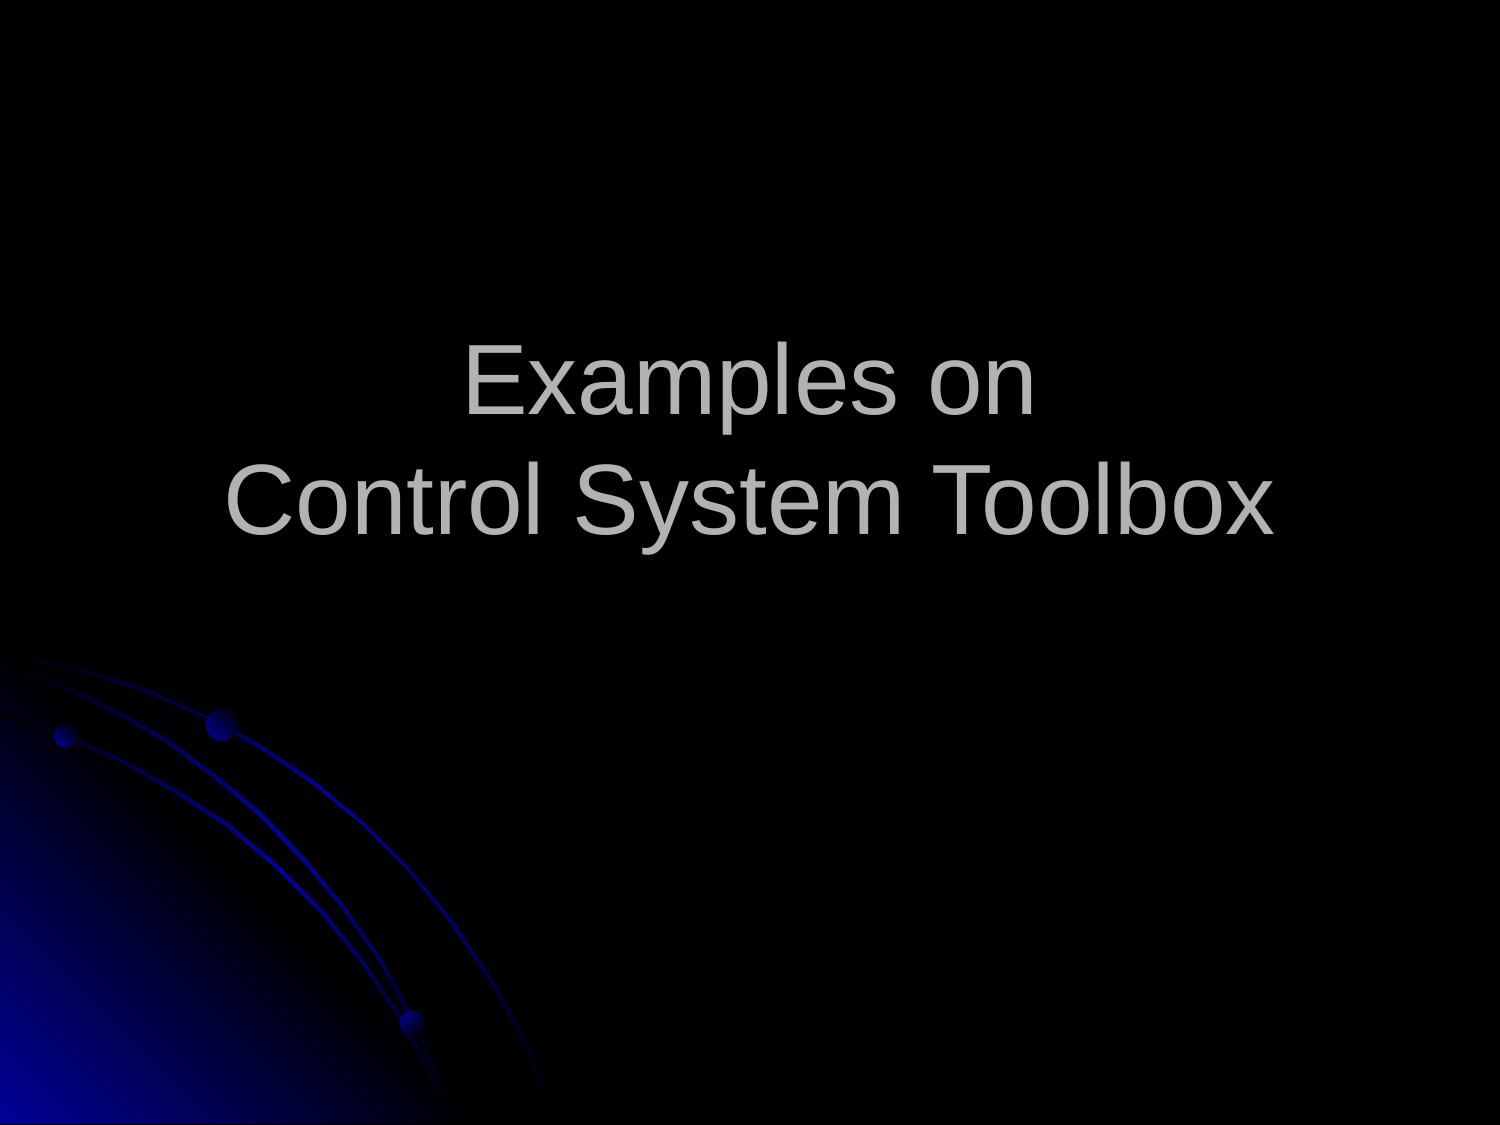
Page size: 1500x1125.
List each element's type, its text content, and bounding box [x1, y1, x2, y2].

title Examples on Control System Toolbox [112, 306, 1388, 563]
